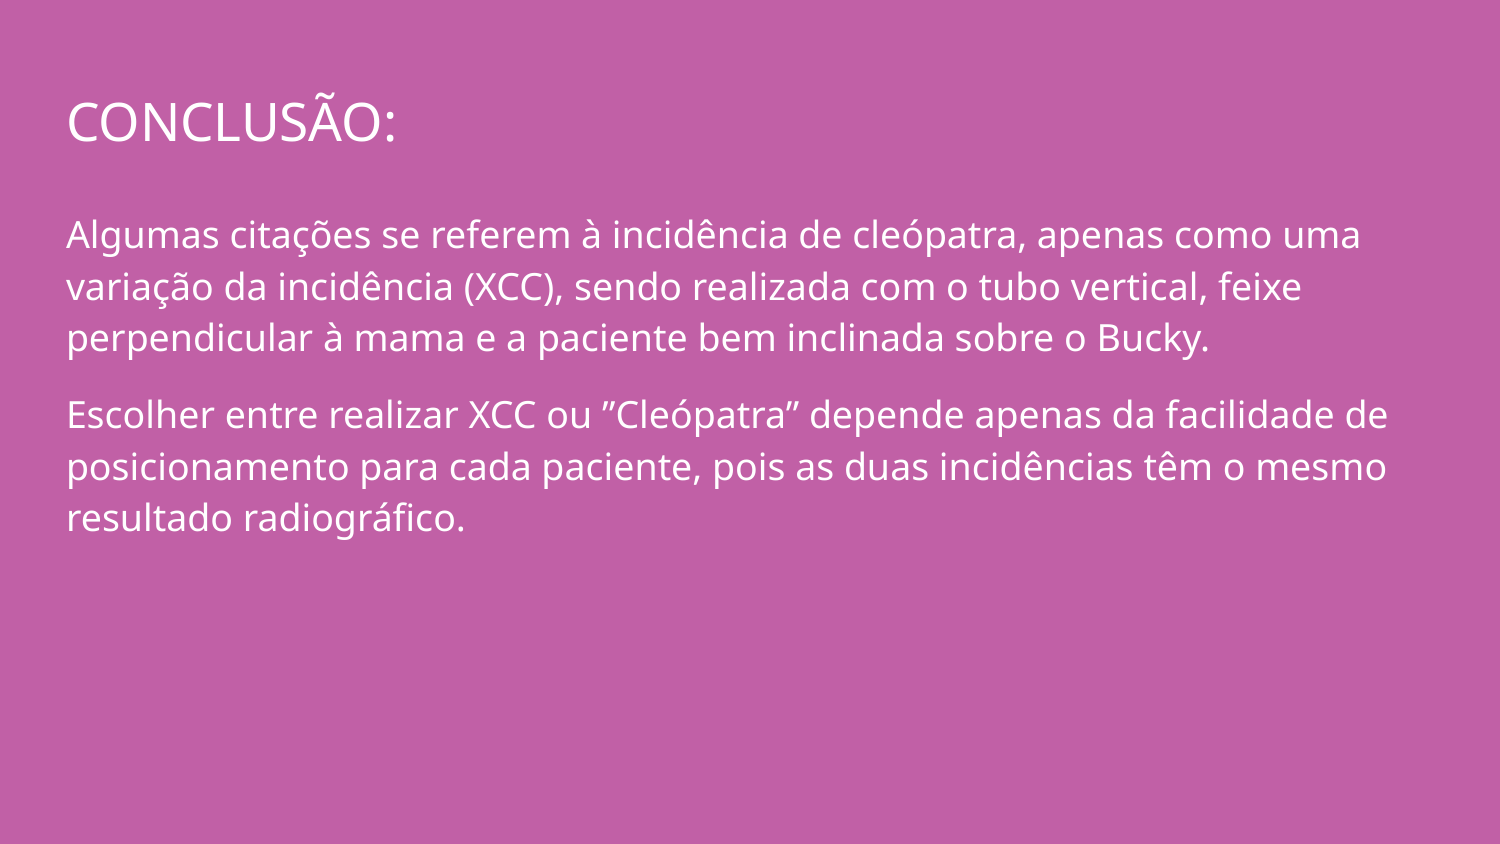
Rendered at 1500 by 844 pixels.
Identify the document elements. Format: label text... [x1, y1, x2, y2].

list Algumas citações se referem à incidência de cleópatra, apenas como uma variação da incidência (XCC), sendo realizada com o tubo vertical, feixe perpendicular à mama e a paciente bem inclinada sobre o Bucky. Escolher entre realizar XCC ou ”Cleópatra” depende apenas da facilidade de posicionamento para cada paciente, pois as duas incidências têm o mesmo resultado radiográfico. [51, 189, 1449, 750]
title CONCLUSÃO: [51, 72, 1449, 167]
